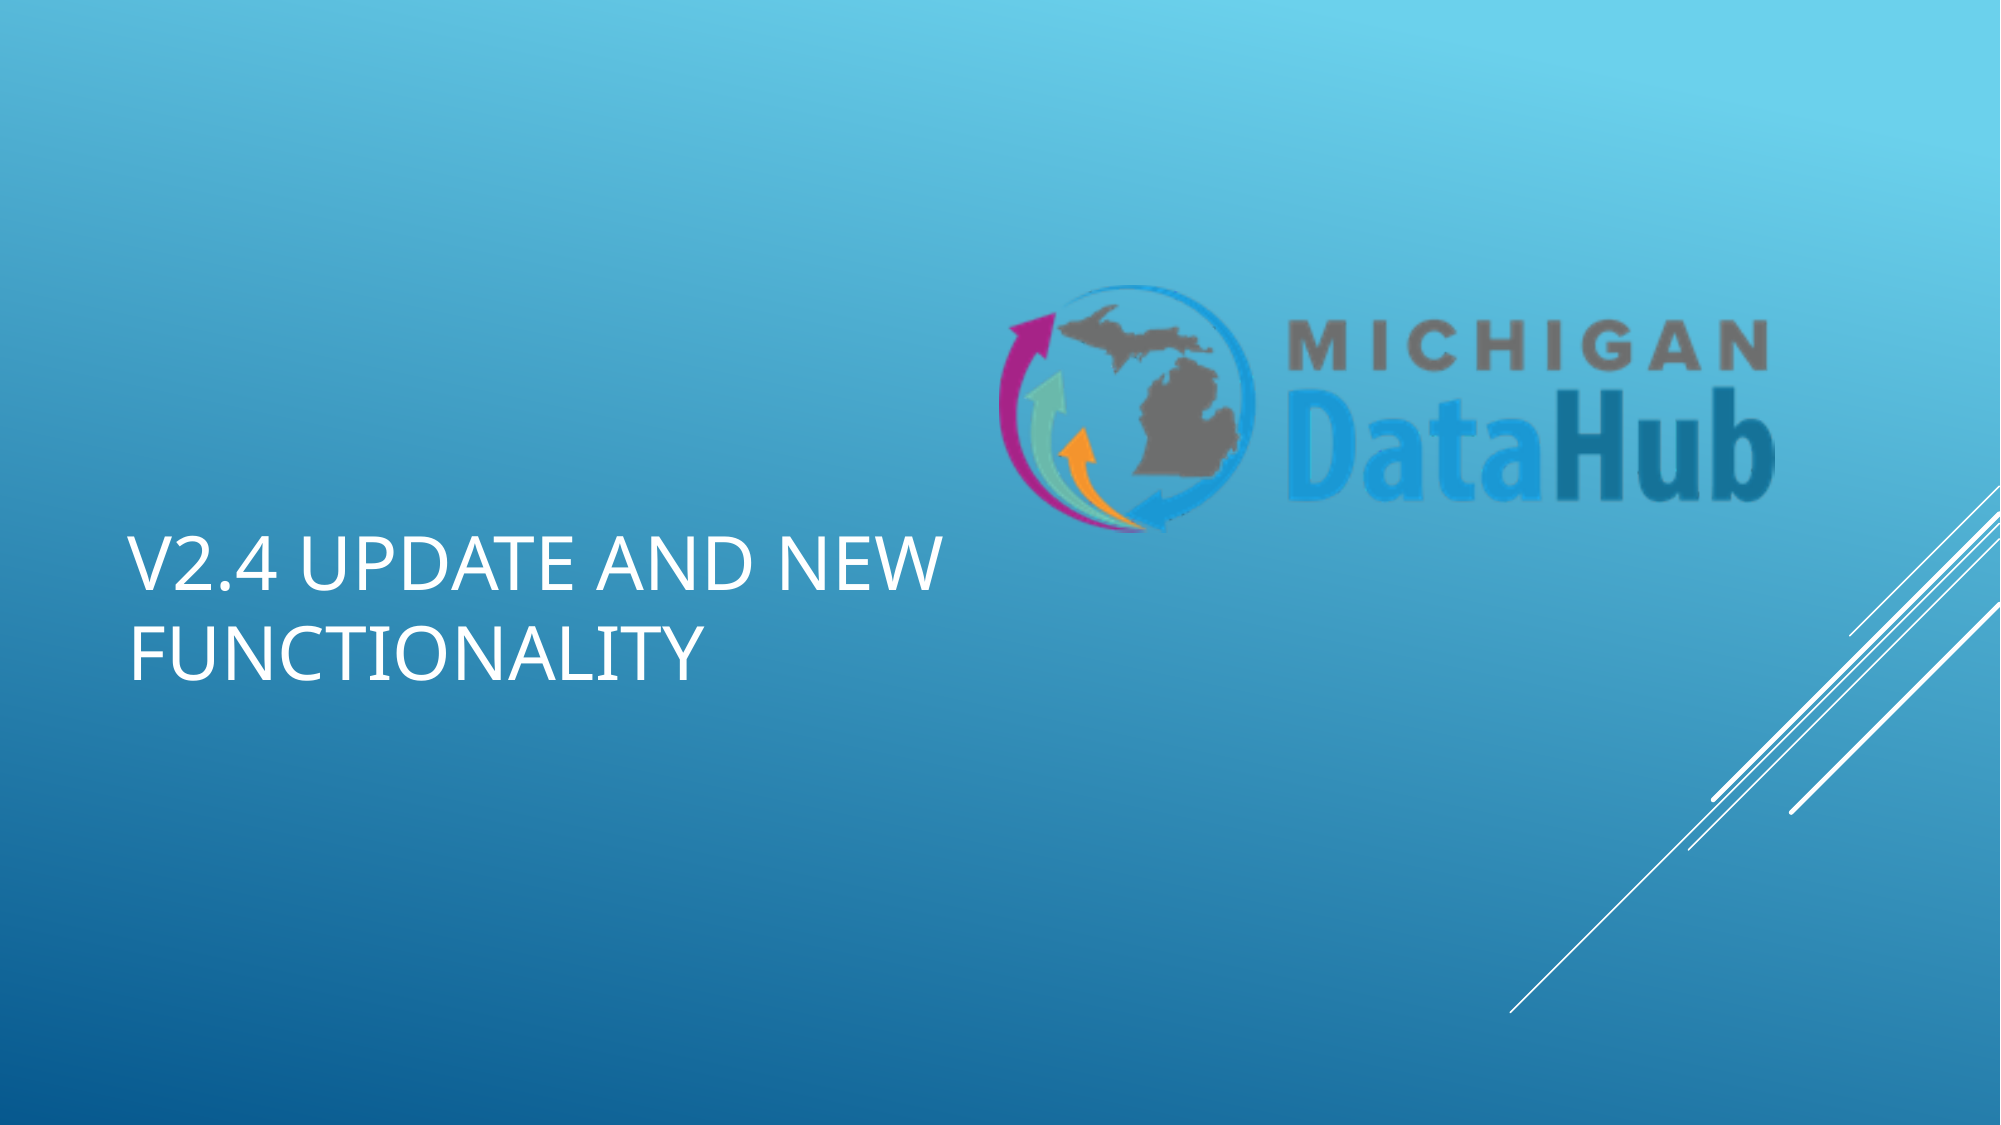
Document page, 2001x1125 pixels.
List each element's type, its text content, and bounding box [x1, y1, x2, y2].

picture [999, 285, 1775, 533]
title V2.4 UpDATE and new functionality [112, 329, 1513, 704]
